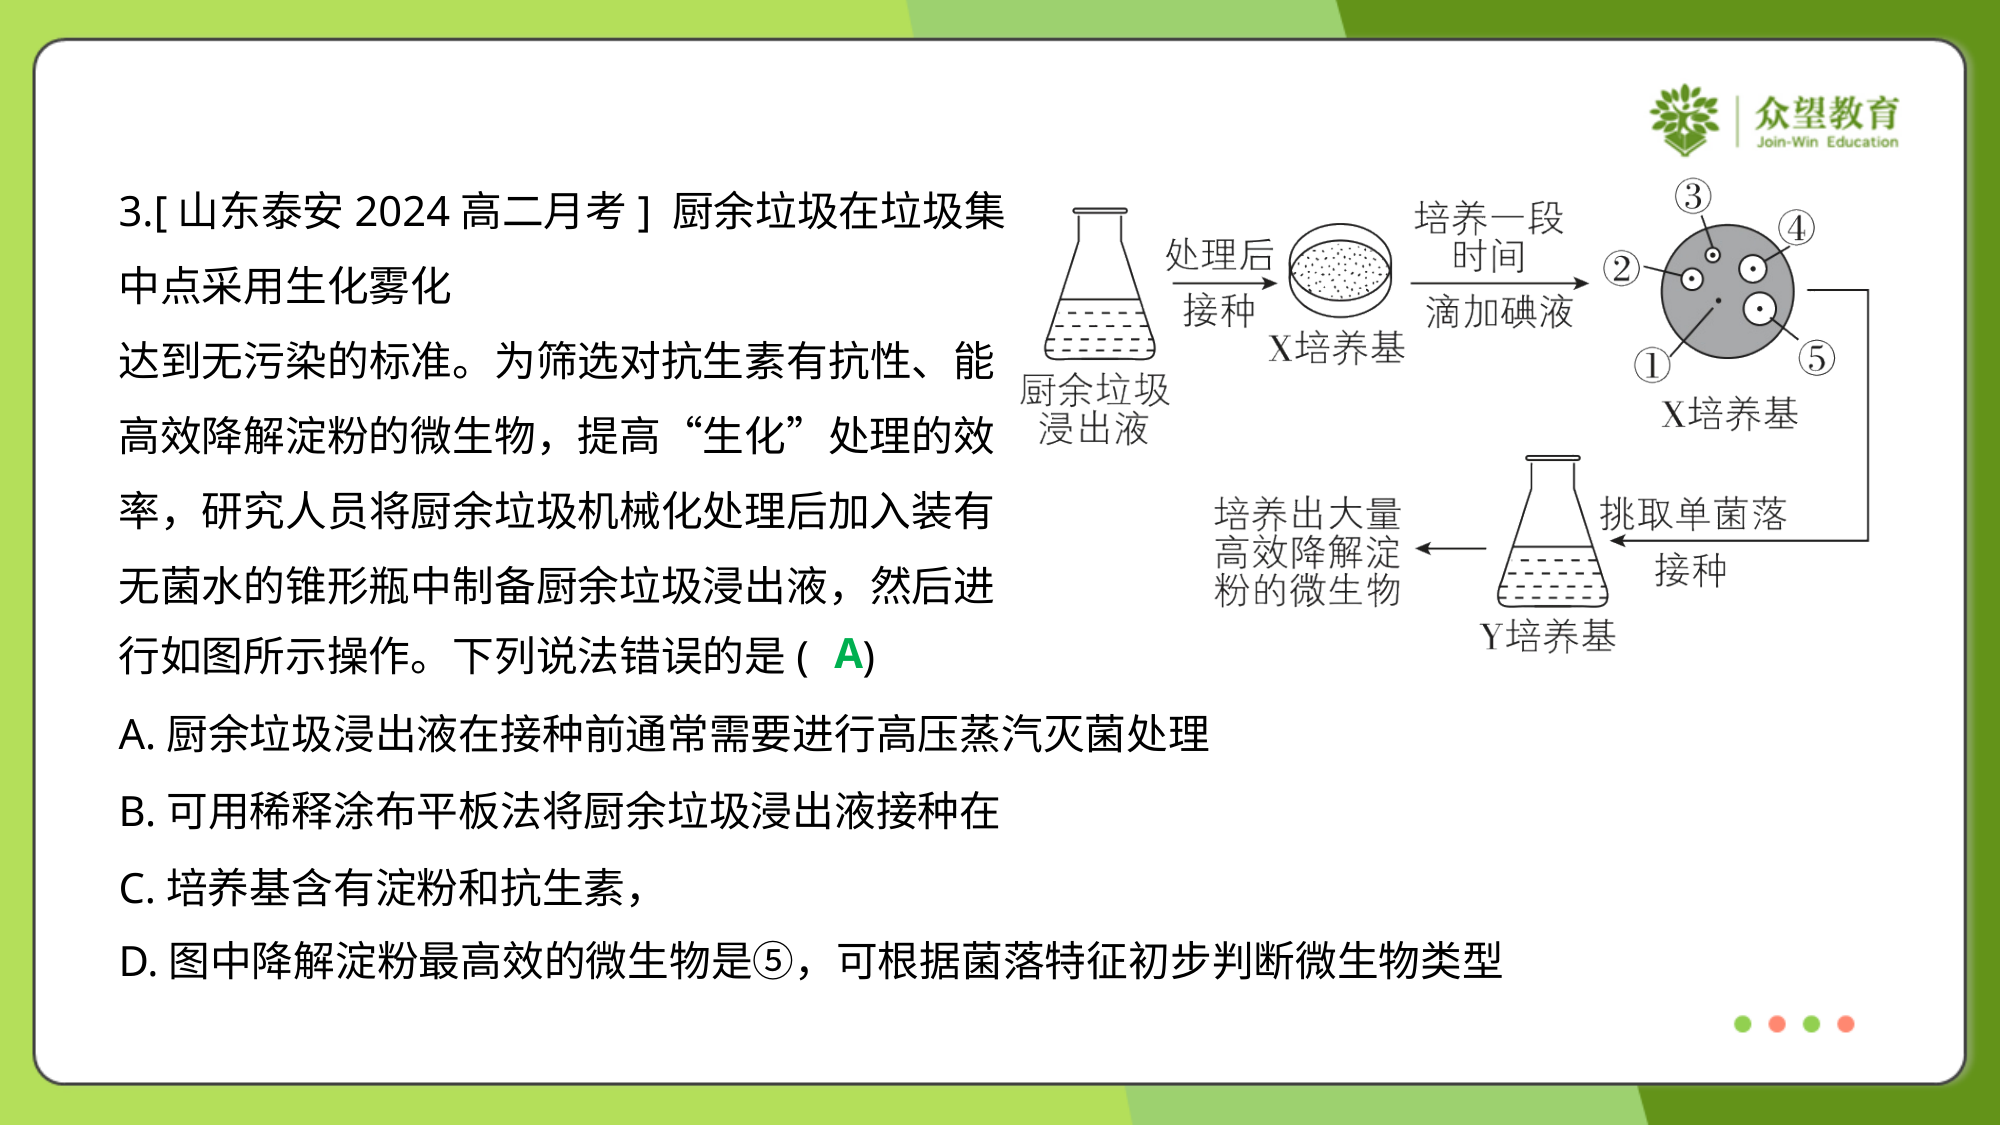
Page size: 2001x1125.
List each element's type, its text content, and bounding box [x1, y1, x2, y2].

picture [0, 0, 2000, 1125]
text_box A [817, 606, 880, 671]
